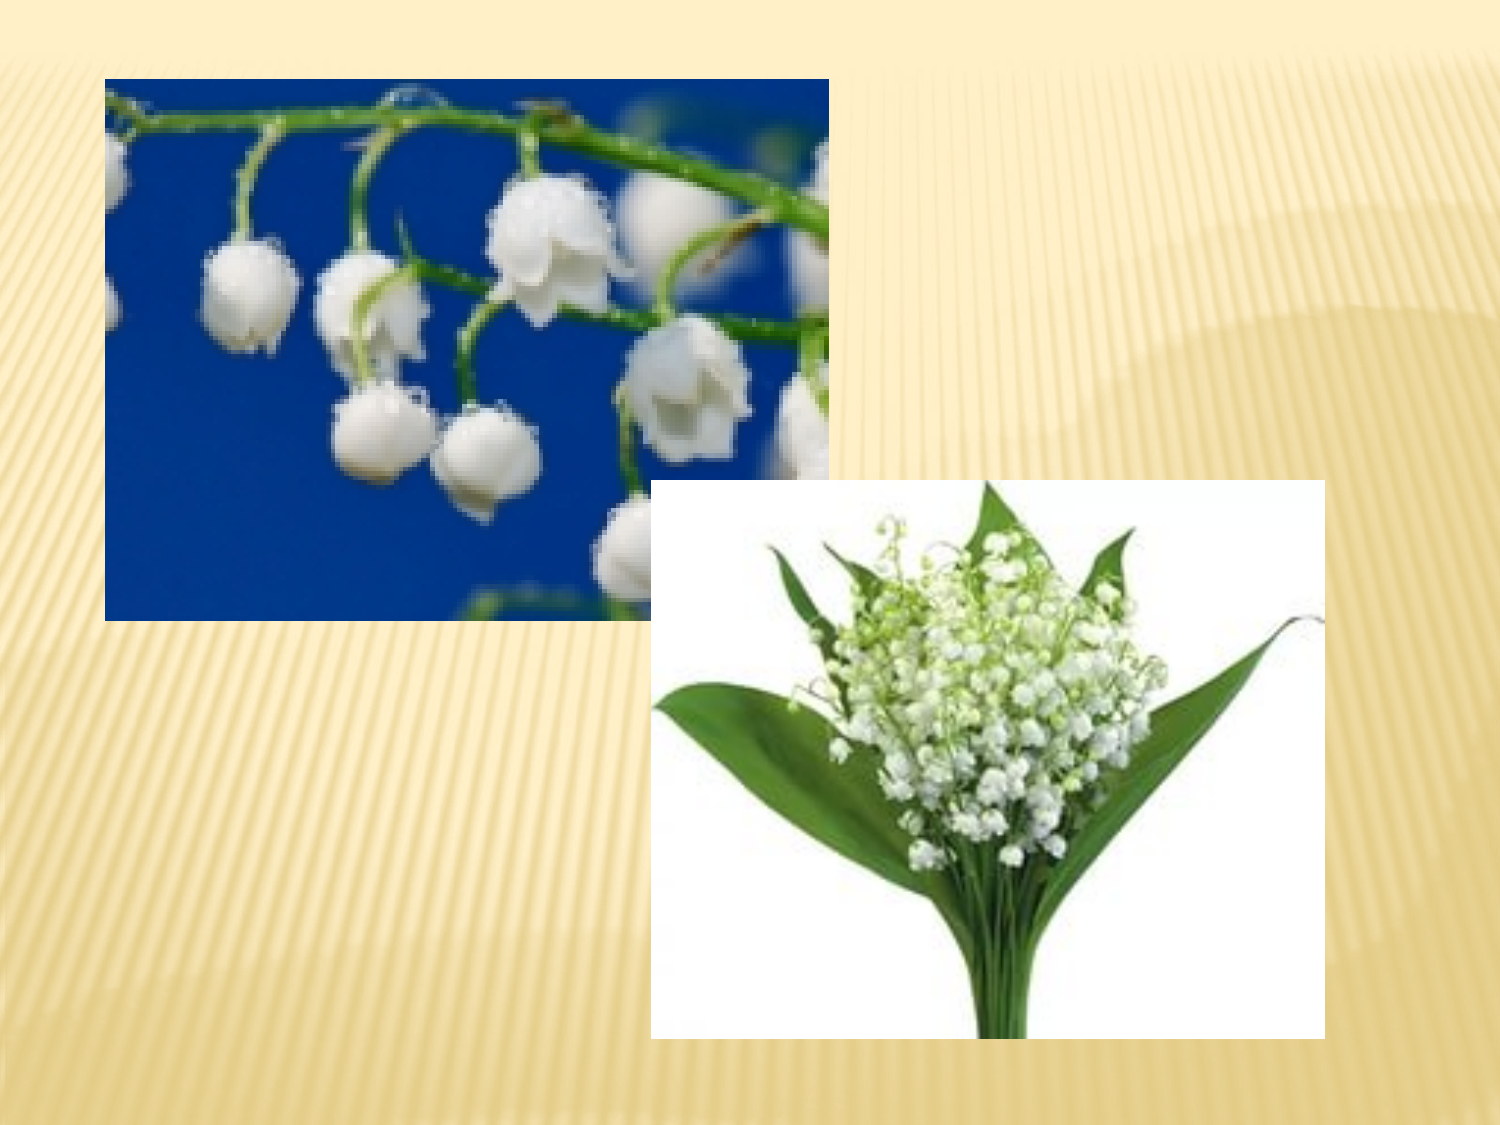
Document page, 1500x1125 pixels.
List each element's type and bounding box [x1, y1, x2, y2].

picture [105, 78, 1325, 1040]
